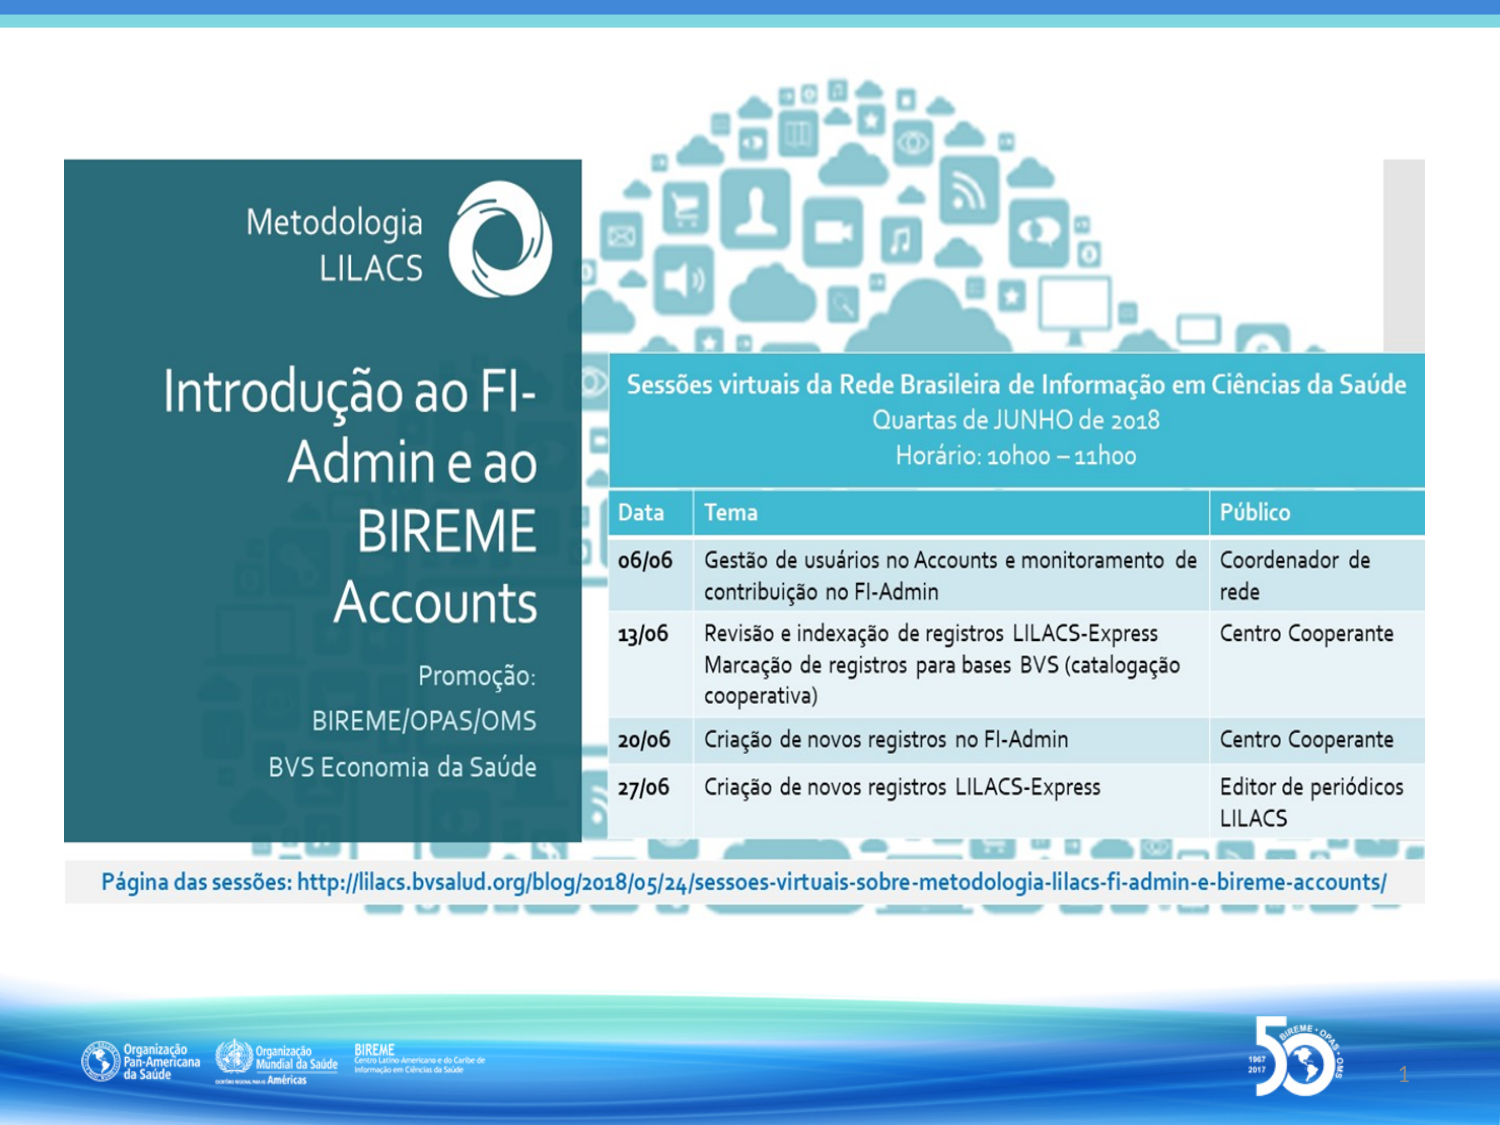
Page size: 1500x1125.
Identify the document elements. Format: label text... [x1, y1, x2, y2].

picture [0, 0, 1500, 1125]
slide_number 1 [1074, 1042, 1425, 1103]
